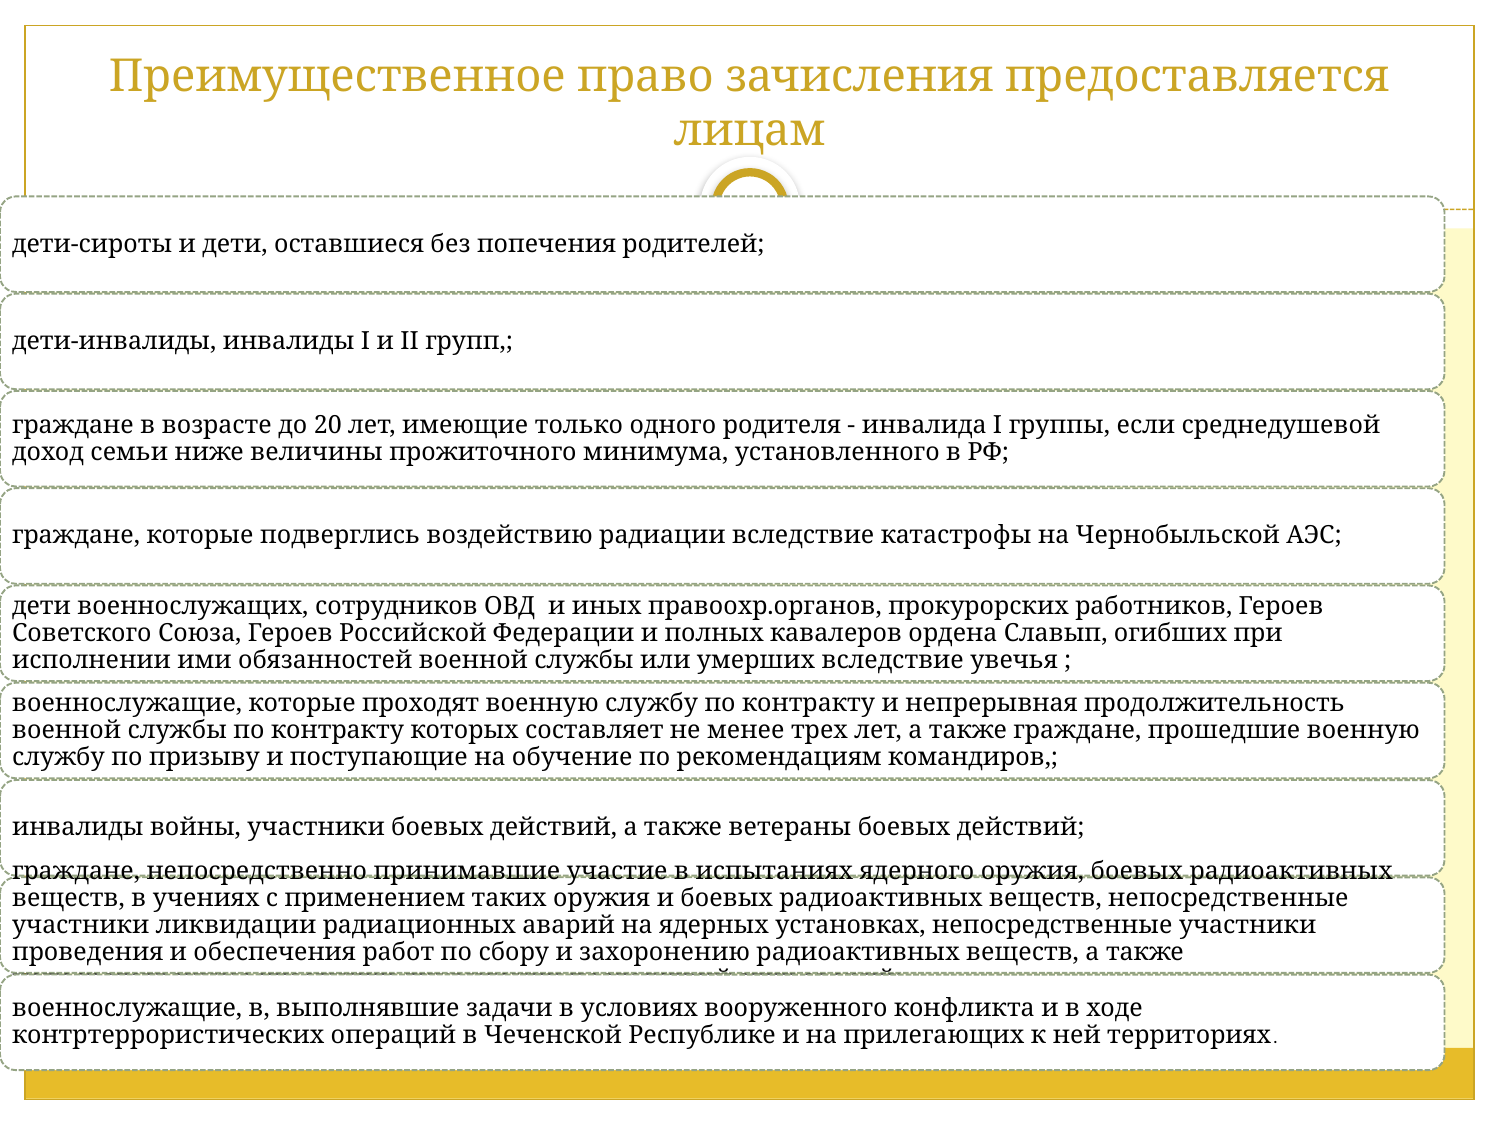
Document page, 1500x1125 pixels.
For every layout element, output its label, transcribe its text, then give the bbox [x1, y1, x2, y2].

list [0, 196, 1445, 1071]
title Преимущественное право зачисления предоставляется лицам [49, 37, 1450, 162]
